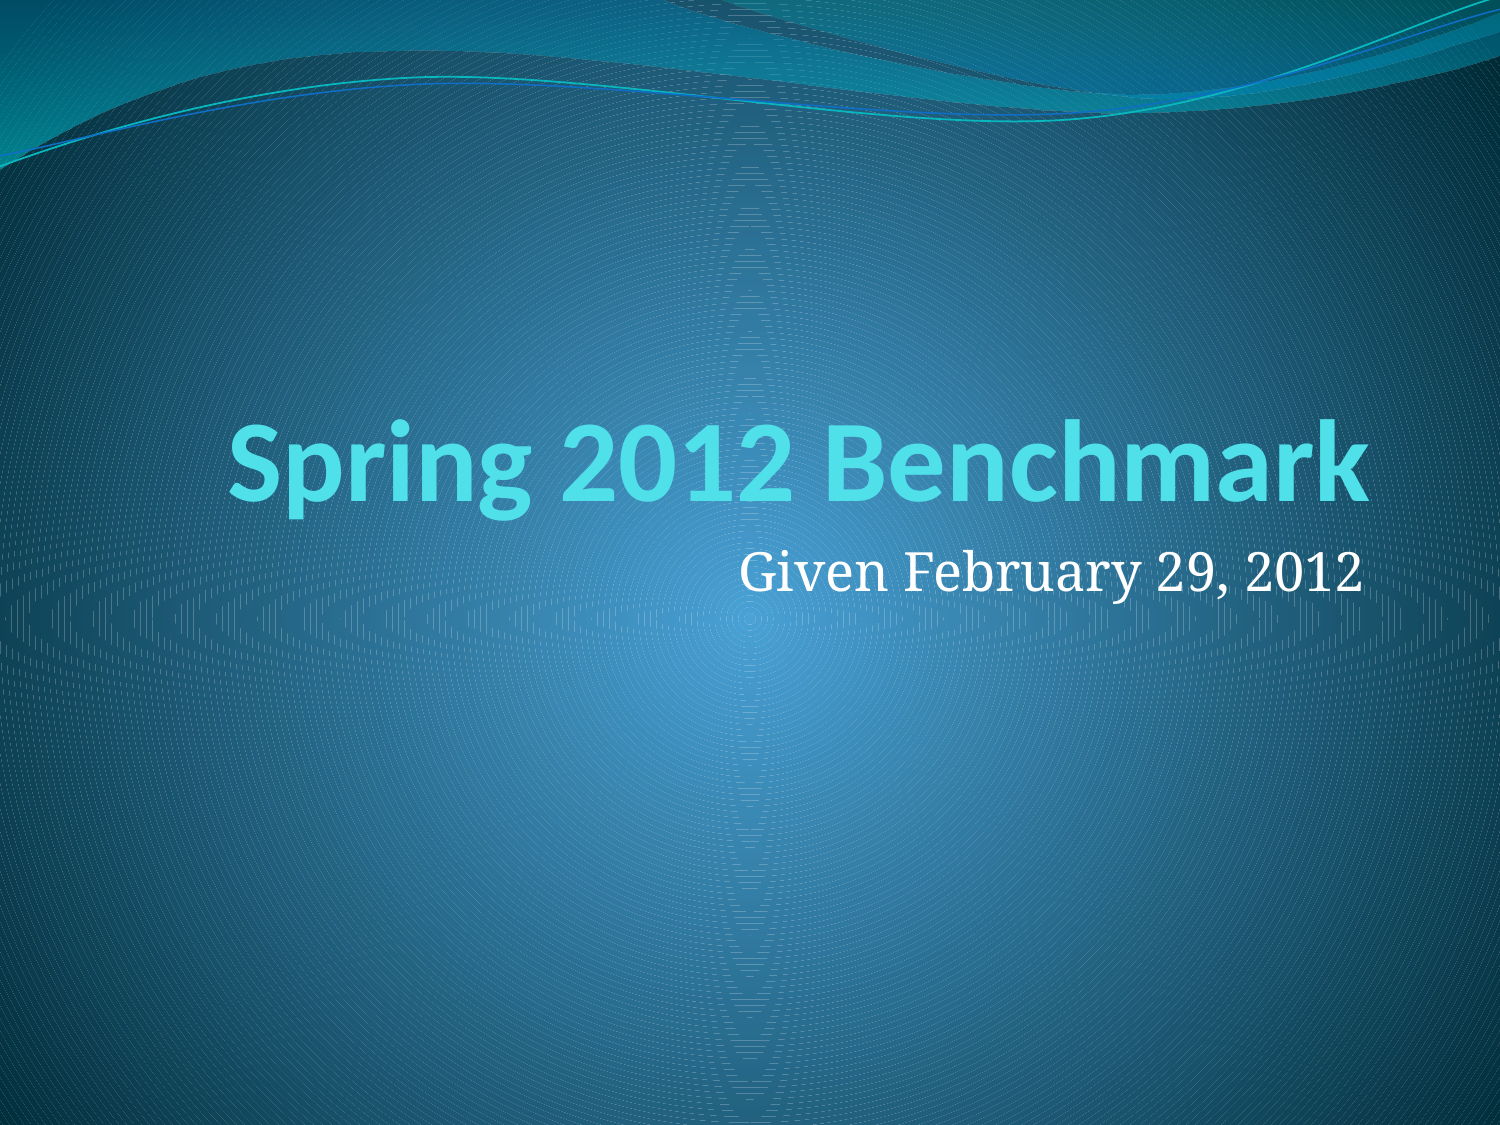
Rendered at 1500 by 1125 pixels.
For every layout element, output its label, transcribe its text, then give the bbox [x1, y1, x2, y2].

subtitle Given February 29, 2012 [87, 529, 1376, 818]
title Spring 2012 Benchmark [87, 224, 1376, 525]
